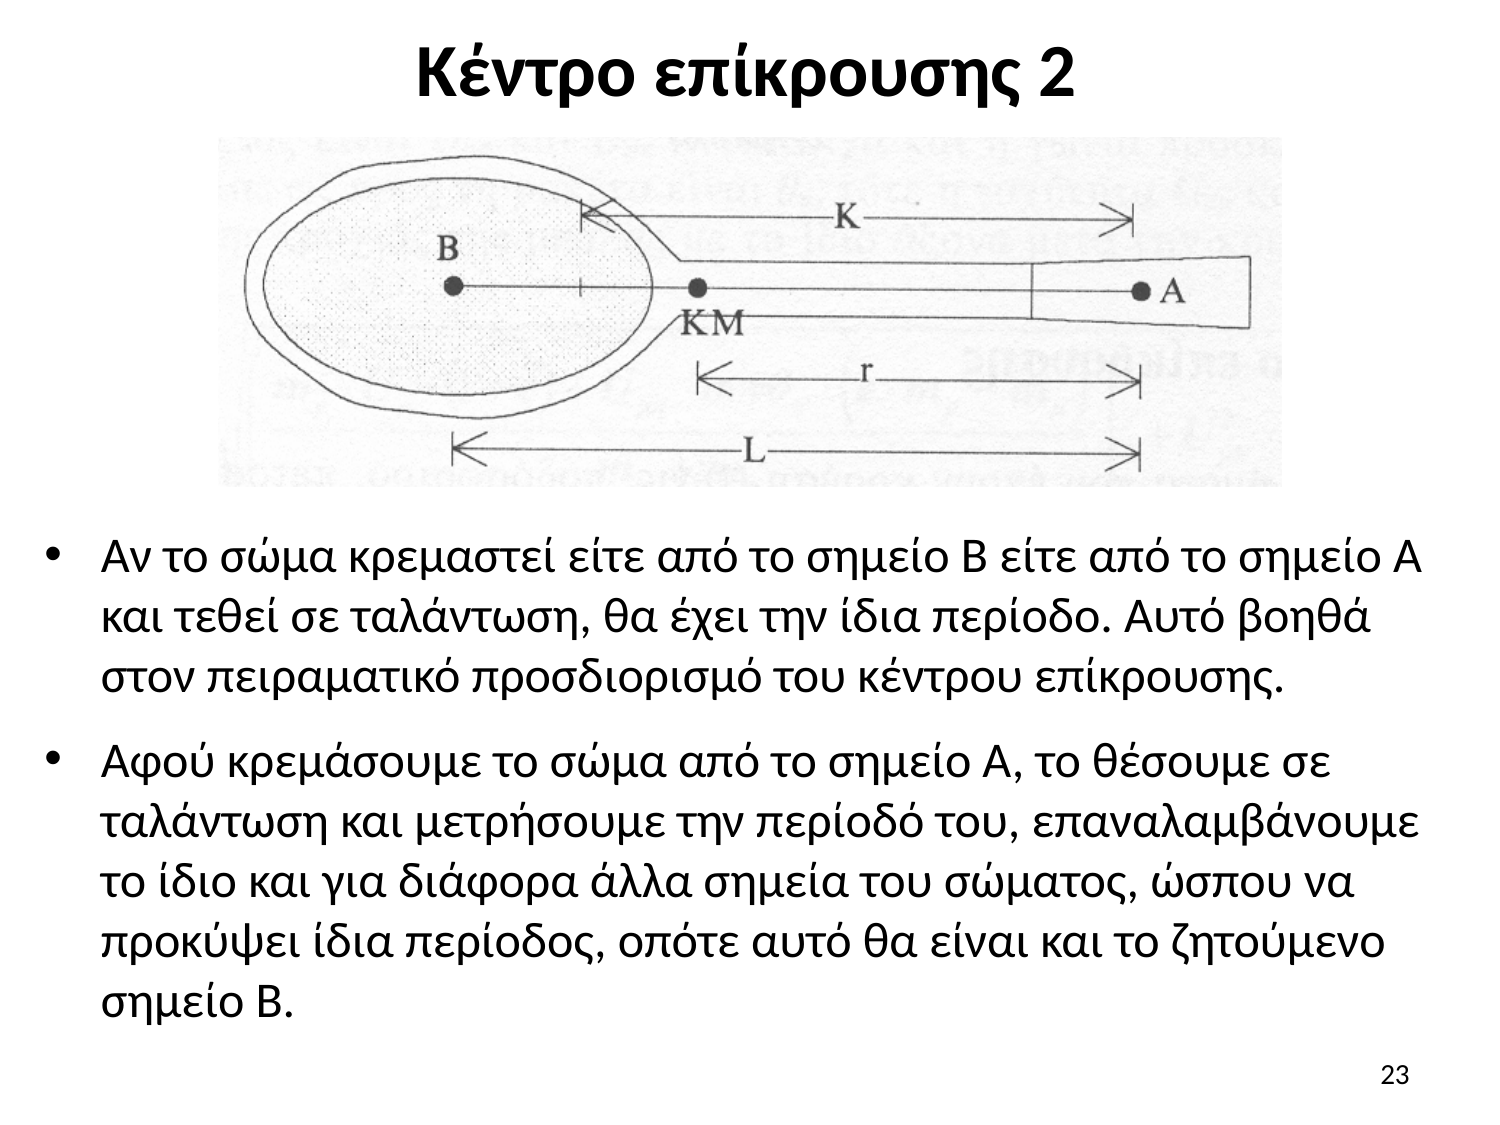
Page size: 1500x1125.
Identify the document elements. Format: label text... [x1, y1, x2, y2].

list Αν το σώμα κρεμαστεί είτε από το σημείο Β είτε από το σημείο Α και τεθεί σε ταλάντωση, θα έχει την ίδια περίοδο. Αυτό βοηθά στον πειραματικό προσδιορισμό του κέντρου επίκρουσης. Αφού κρεμάσουμε το σώμα από το σημείο Α, το θέσουμε σε ταλάντωση και μετρήσουμε την περίοδό του, επαναλαμβάνουμε το ίδιο και για διάφορα άλλα σημεία του σώματος, ώσπου να προκύψει ίδια περίοδος, οπότε αυτό θα είναι και το ζητούμενο σημείο Β. [29, 515, 1471, 1047]
title Κέντρο επίκρουσης 2 [41, 30, 1453, 102]
picture [218, 136, 1282, 487]
slide_number 23 [1074, 1042, 1425, 1103]
